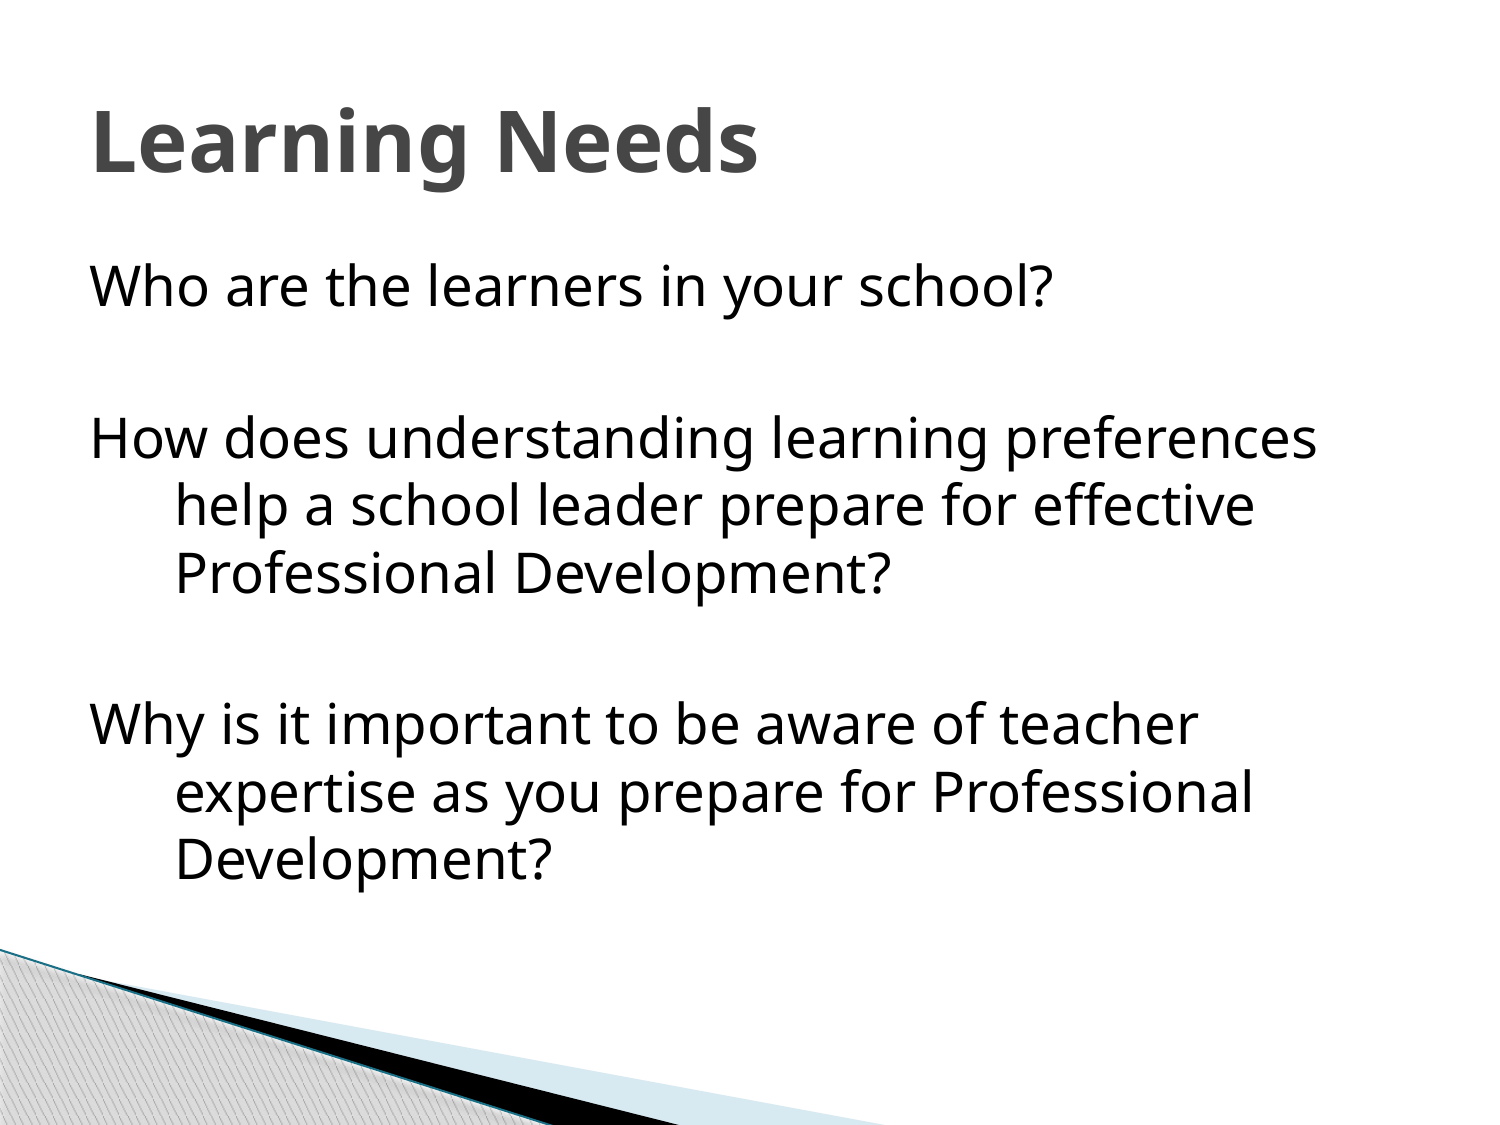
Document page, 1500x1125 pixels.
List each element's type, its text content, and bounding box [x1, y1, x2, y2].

list Who are the learners in your school? How does understanding learning preferences help a school leader prepare for effective Professional Development? Why is it important to be aware of teacher expertise as you prepare for Professional Development? [75, 243, 1425, 986]
title Learning Needs [75, 45, 1425, 233]
